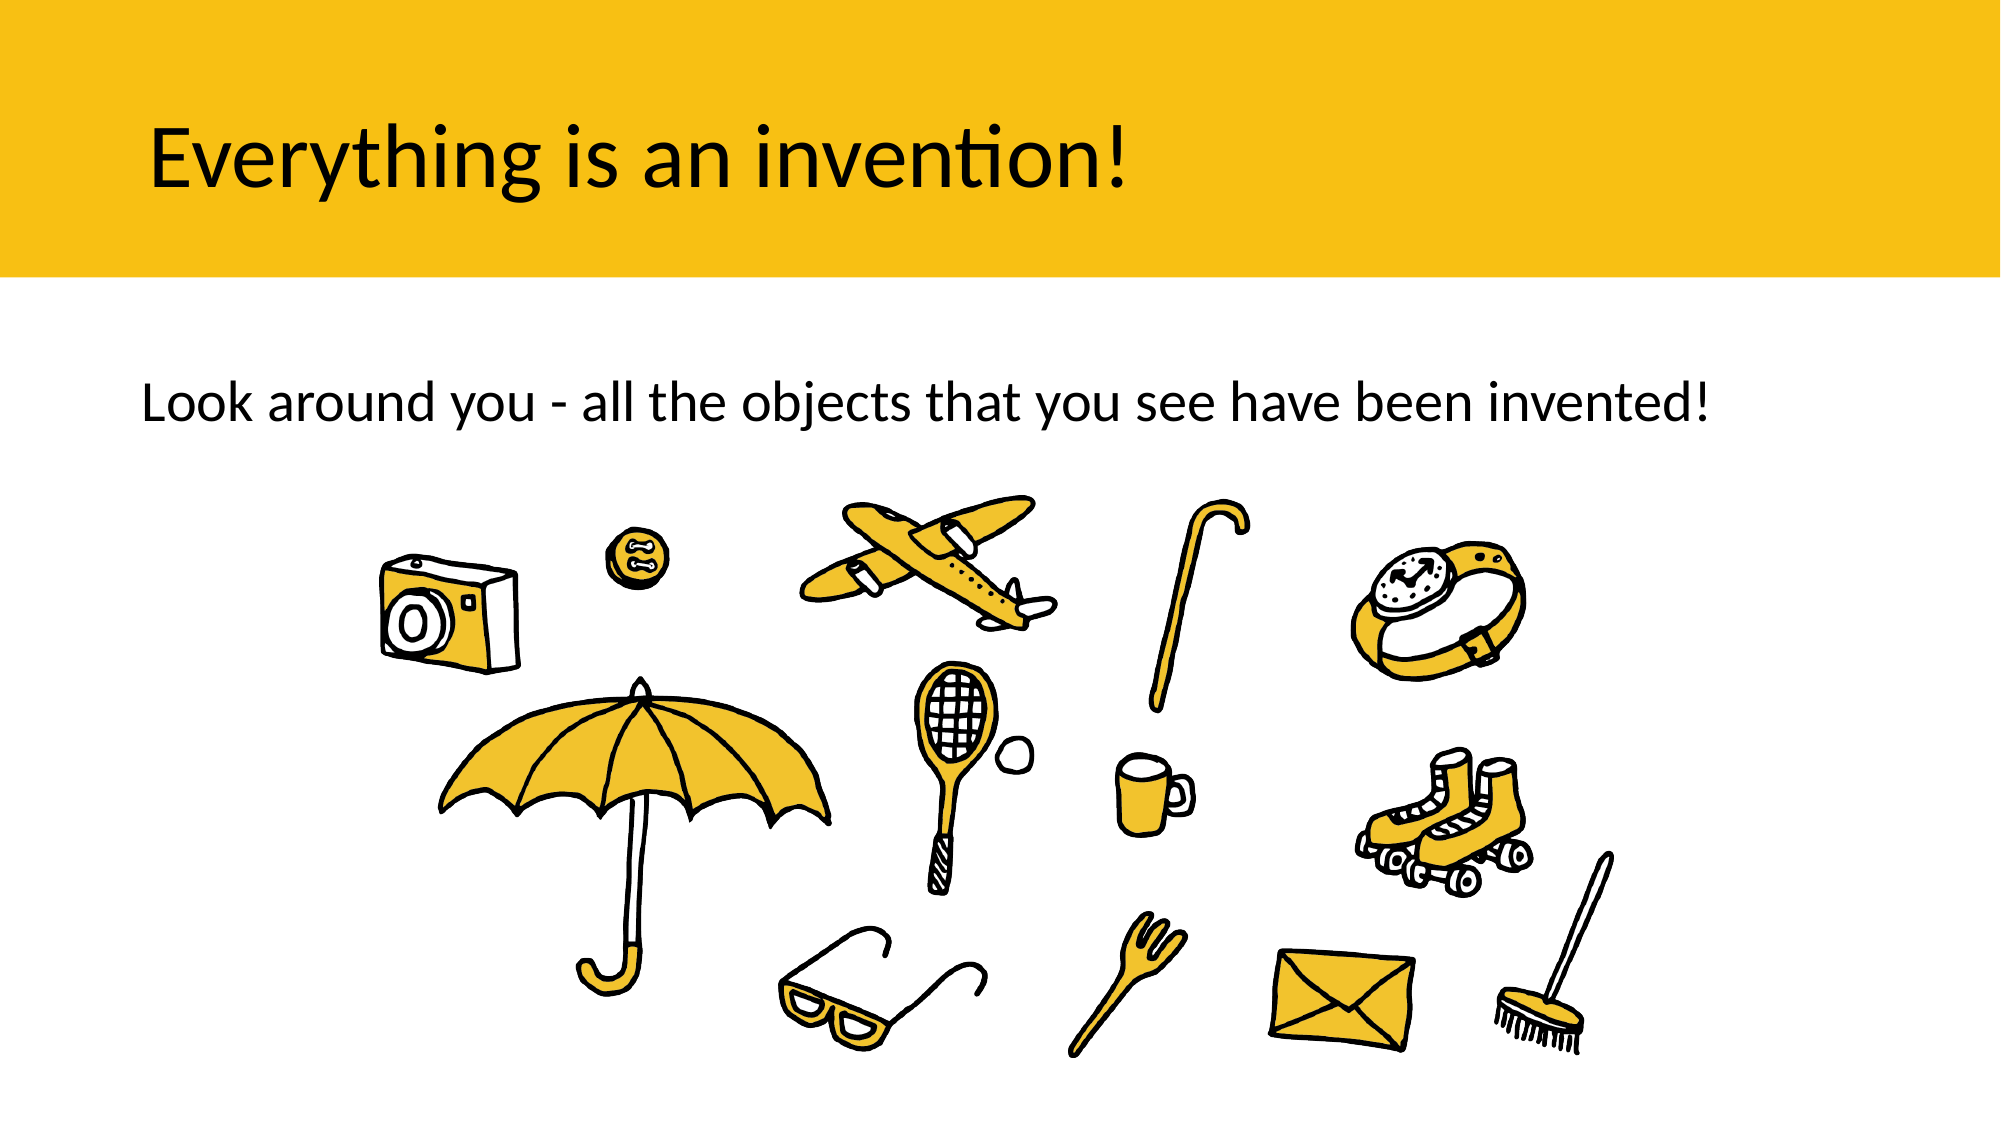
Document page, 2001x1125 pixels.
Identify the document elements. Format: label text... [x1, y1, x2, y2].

list Look around you - all the objects that you see have been invented! [126, 356, 1852, 477]
picture [379, 495, 1614, 1059]
title Everything is an invention! [133, 59, 1859, 255]
